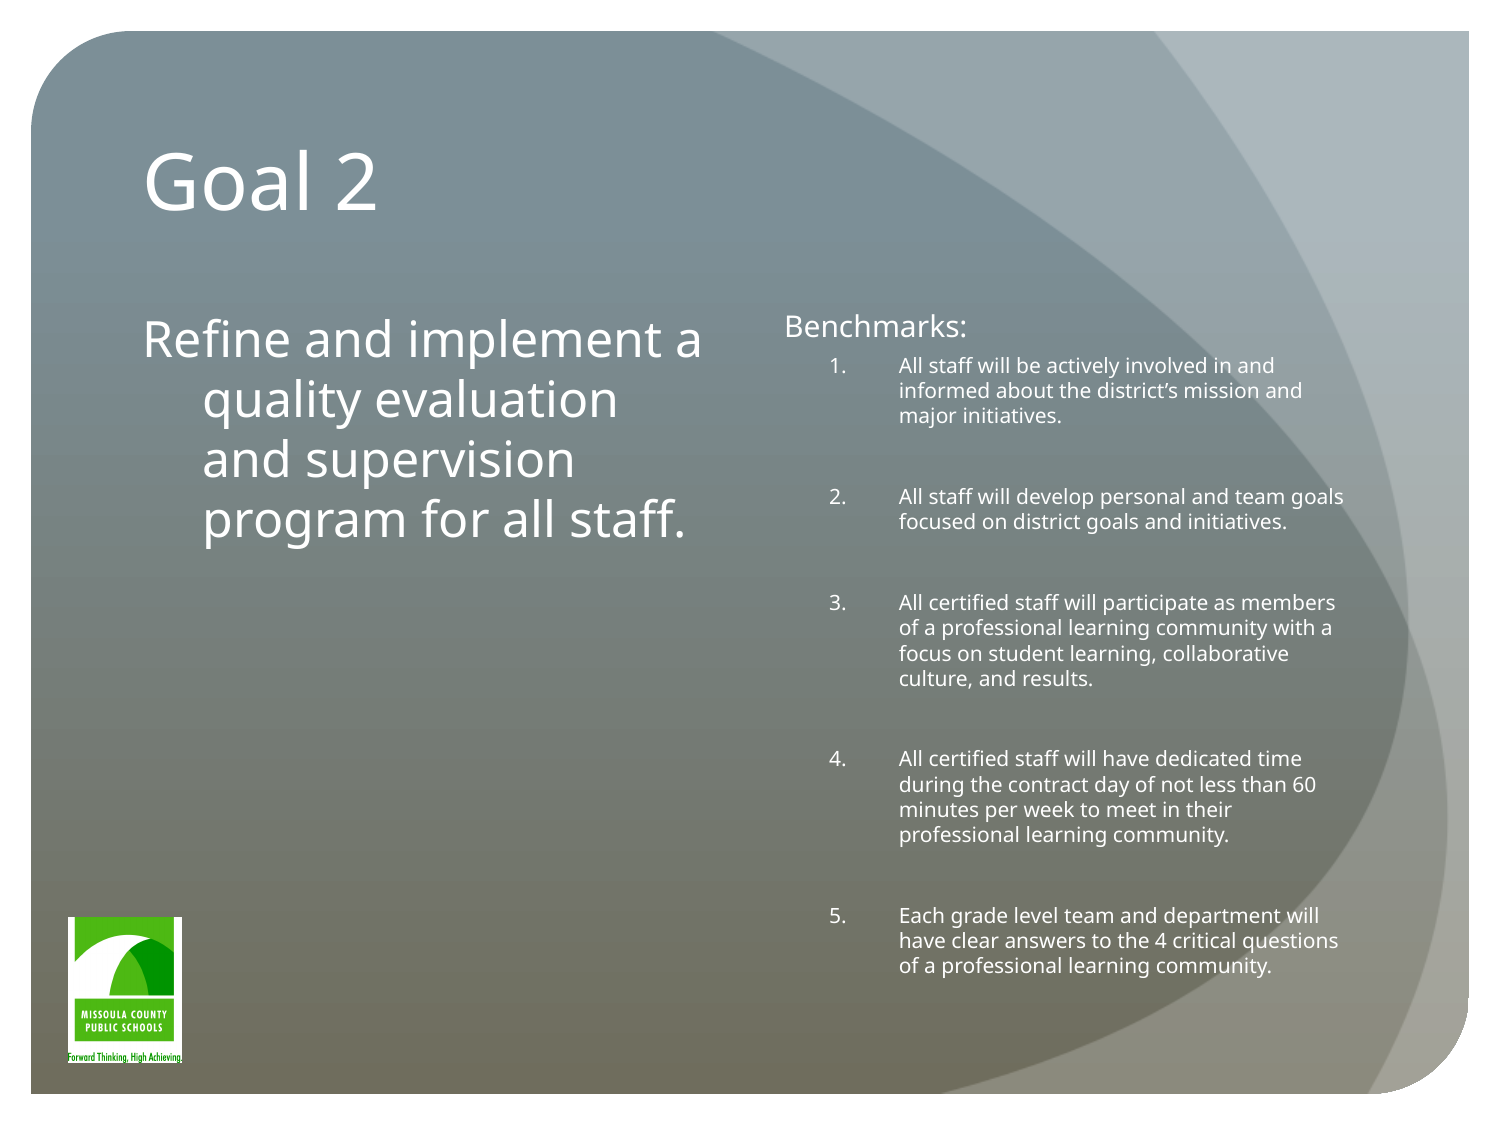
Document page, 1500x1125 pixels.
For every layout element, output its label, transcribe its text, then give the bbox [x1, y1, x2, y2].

title Goal 2 [127, 62, 1372, 234]
list Benchmarks: All staff will be actively involved in and informed about the district’s mission and major initiatives. All staff will develop personal and team goals focused on district goals and initiatives. All certified staff will participate as members of a professional learning community with a focus on student learning, collaborative culture, and results. All certified staff will have dedicated time during the contract day of not less than 60 minutes per week to meet in their professional learning community. Each grade level team and department will have clear answers to the 4 critical questions of a professional learning community. [769, 299, 1370, 993]
list Refine and implement a quality evaluation and supervision program for all staff. [127, 299, 728, 993]
picture [24, 30, 1473, 1094]
